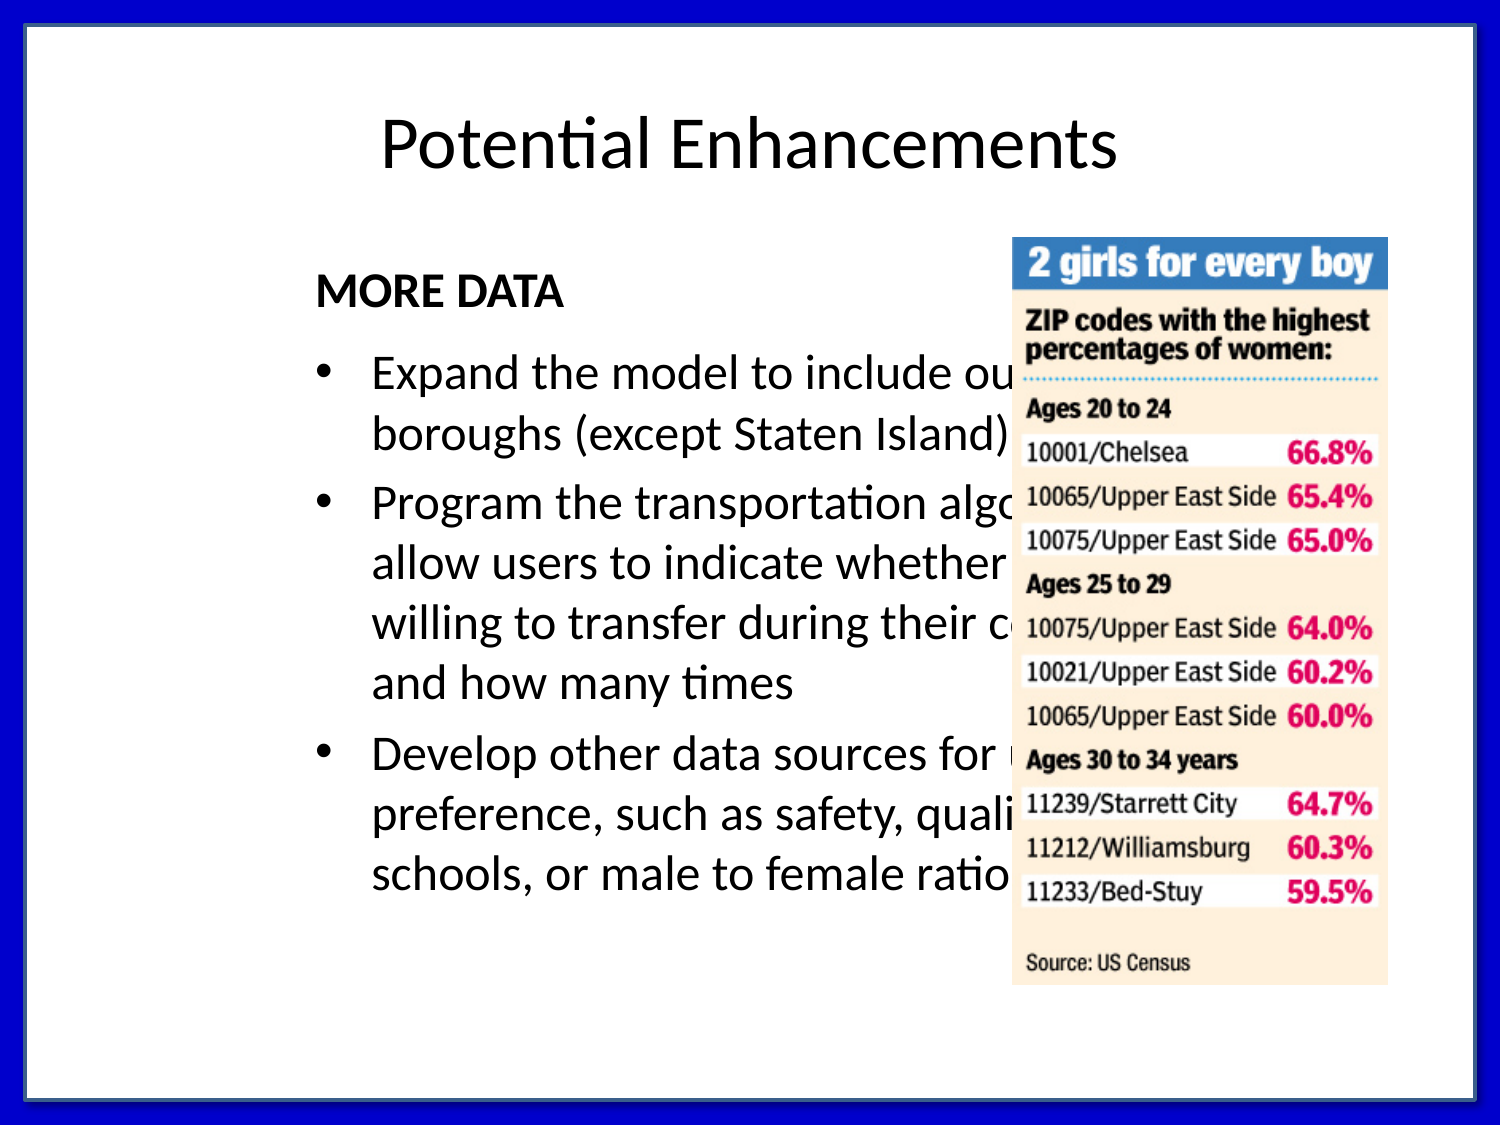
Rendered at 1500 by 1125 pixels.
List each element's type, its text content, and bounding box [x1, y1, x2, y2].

picture [1012, 237, 1388, 985]
list MORE DATA Expand the model to include outer boroughs (except Staten Island) Program the transportation algorithm to allow users to indicate whether they are willing to transfer during their commute, and how many times Develop other data sources for user preference, such as safety, quality of schools, or male to female ratio [300, 249, 1213, 1038]
title Potential Enhancements [24, 45, 1475, 233]
